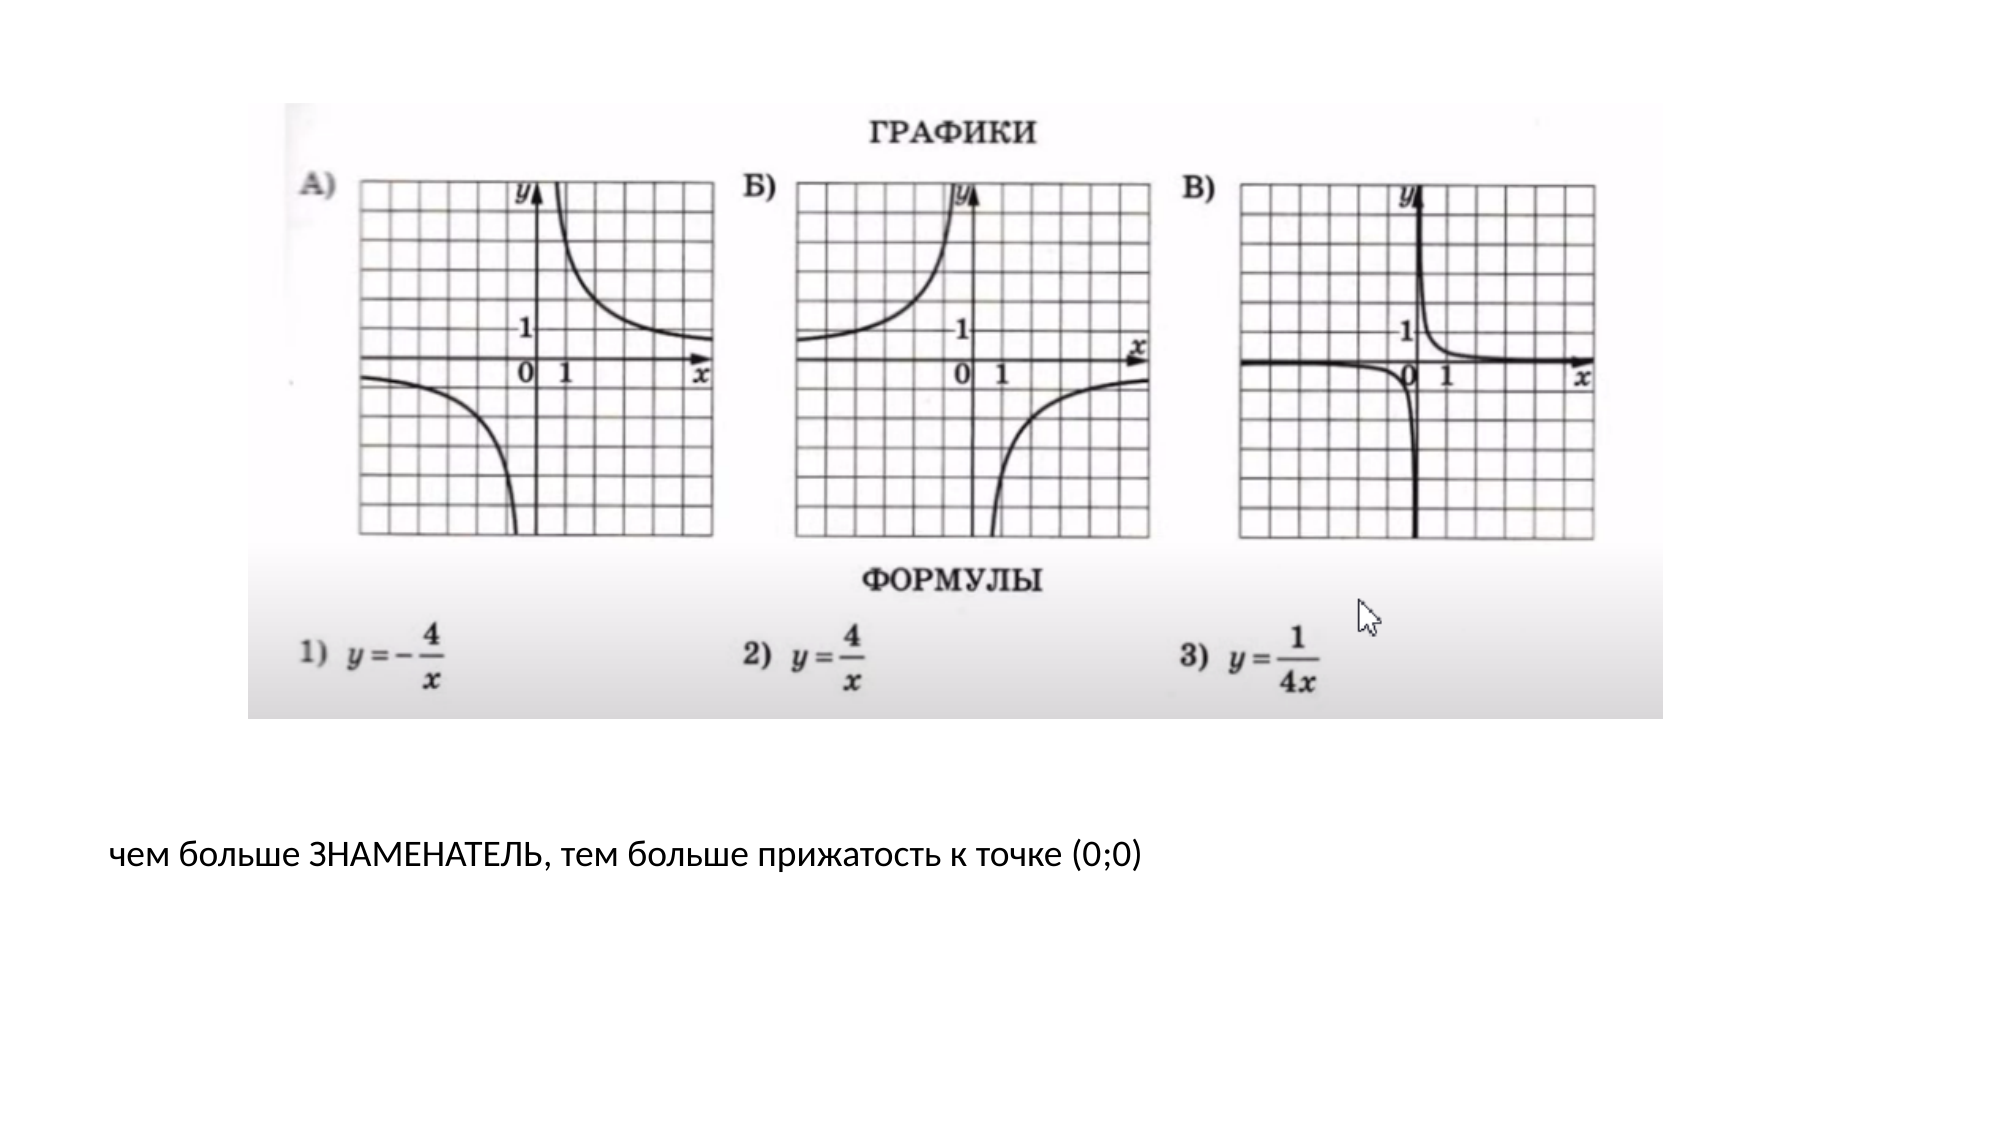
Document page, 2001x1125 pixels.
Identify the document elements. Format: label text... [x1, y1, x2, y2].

text_box чем больше ЗНАМЕНАТЕЛЬ, тем больше прижатость к точке (0;0) [94, 821, 1158, 882]
picture [248, 103, 1663, 719]
